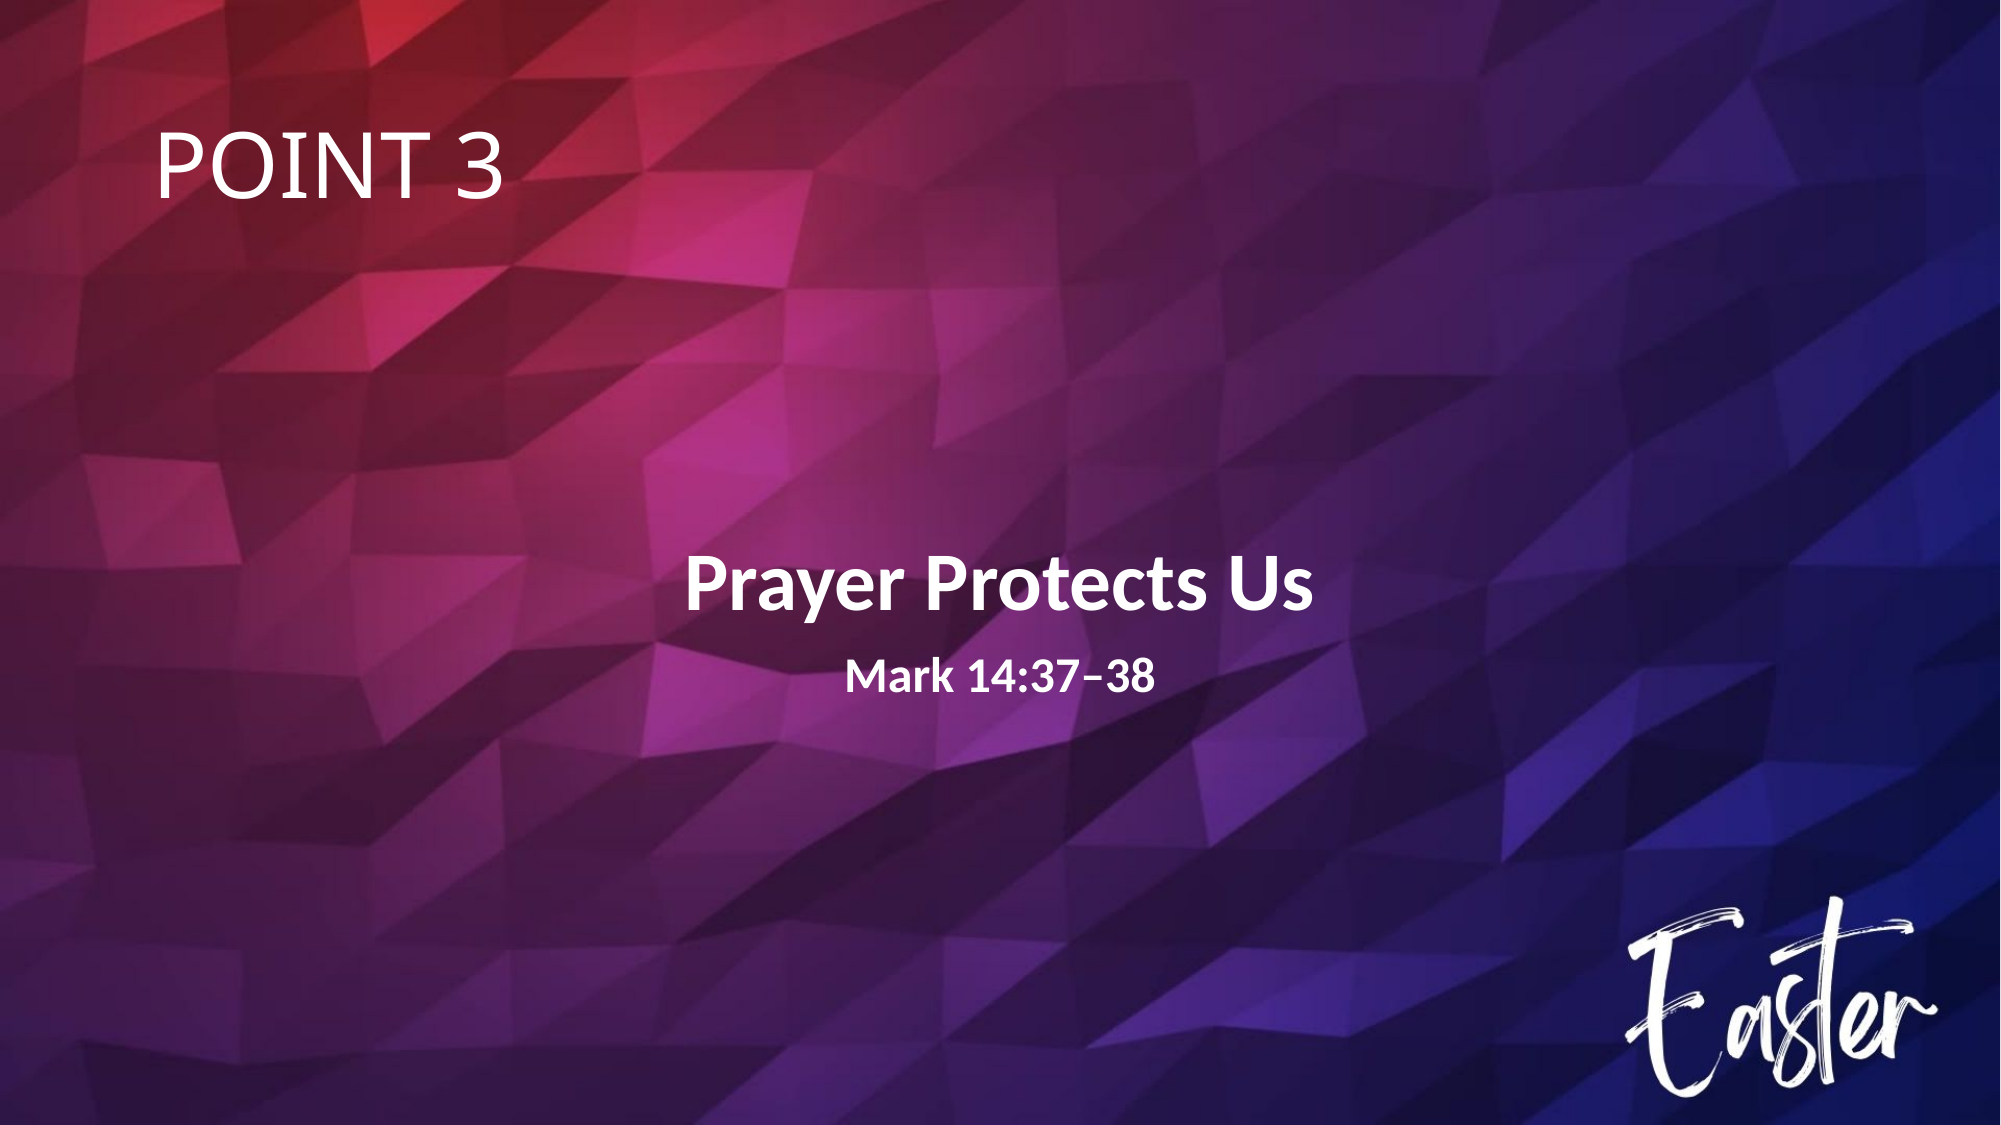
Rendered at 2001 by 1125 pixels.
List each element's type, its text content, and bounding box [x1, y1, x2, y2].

picture [0, 0, 2001, 1125]
list Prayer Protects Us Mark 14:37–38 [137, 299, 1863, 1014]
title POINT 3 [137, 59, 1863, 278]
